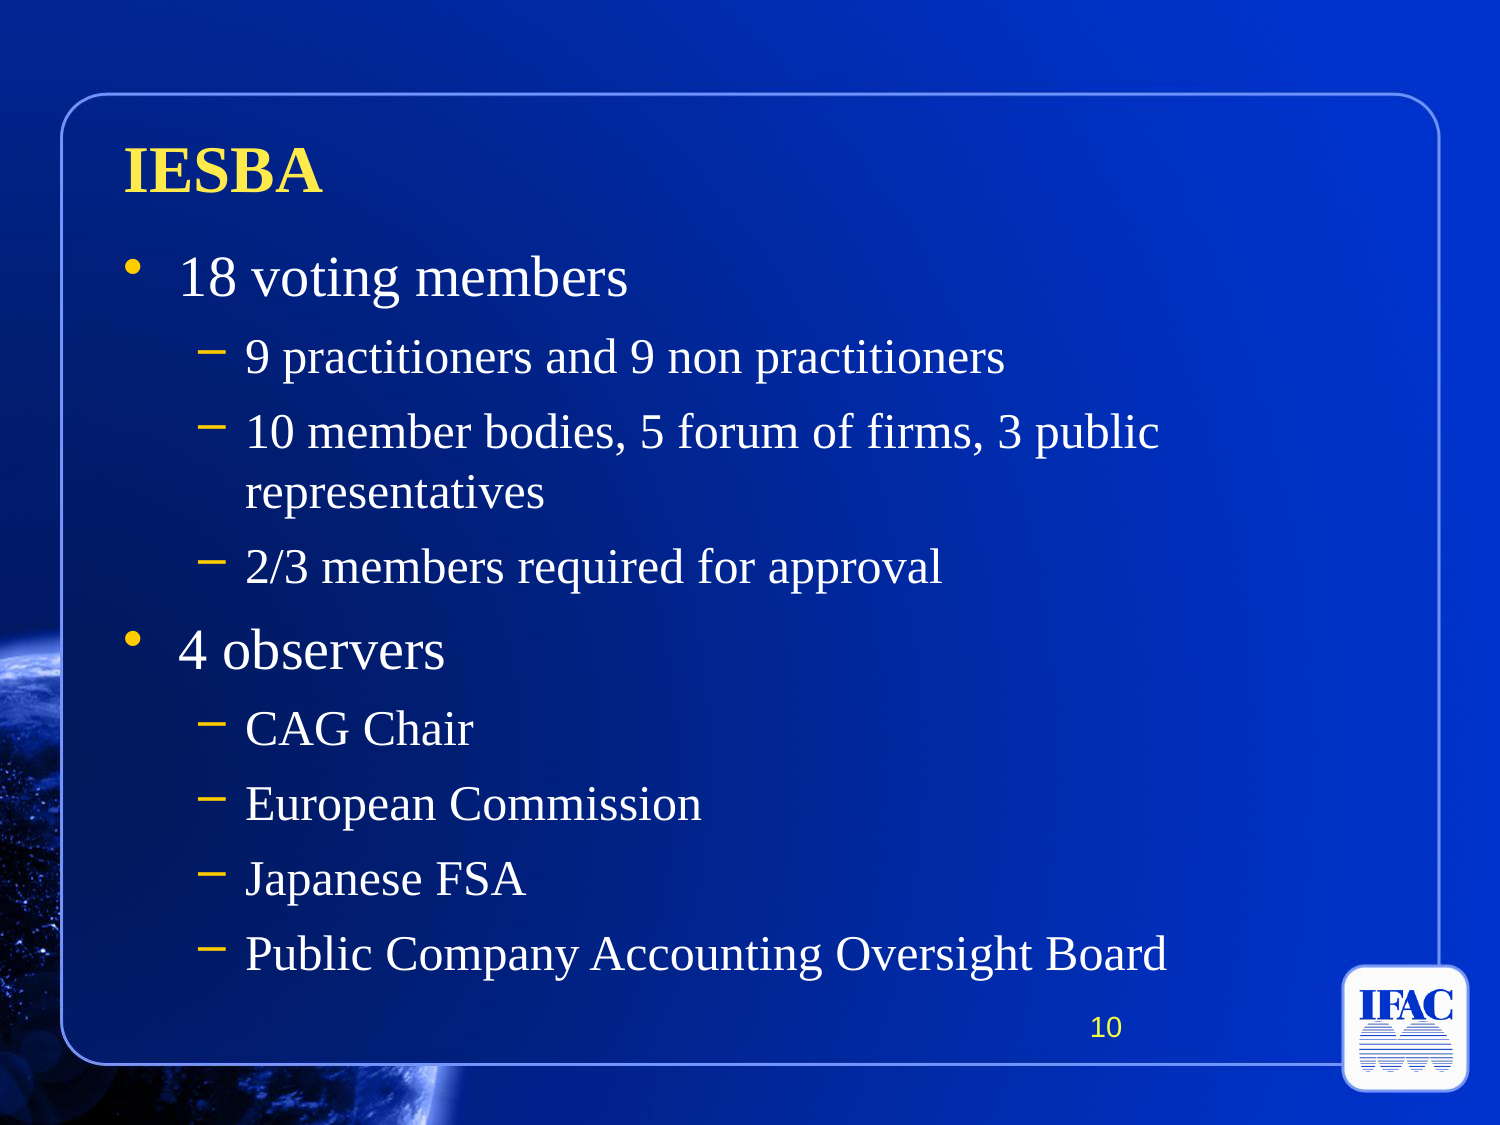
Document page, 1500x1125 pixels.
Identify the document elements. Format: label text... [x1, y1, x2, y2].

list IESBA [107, 118, 1411, 215]
slide_number 10 [1074, 1001, 1425, 1080]
picture [0, 0, 1500, 1125]
list 18 voting members 9 practitioners and 9 non practitioners 10 member bodies, 5 forum of firms, 3 public representatives 2/3 members required for approval 4 observers CAG Chair European Commission Japanese FSA Public Company Accounting Oversight Board [107, 230, 1411, 1048]
